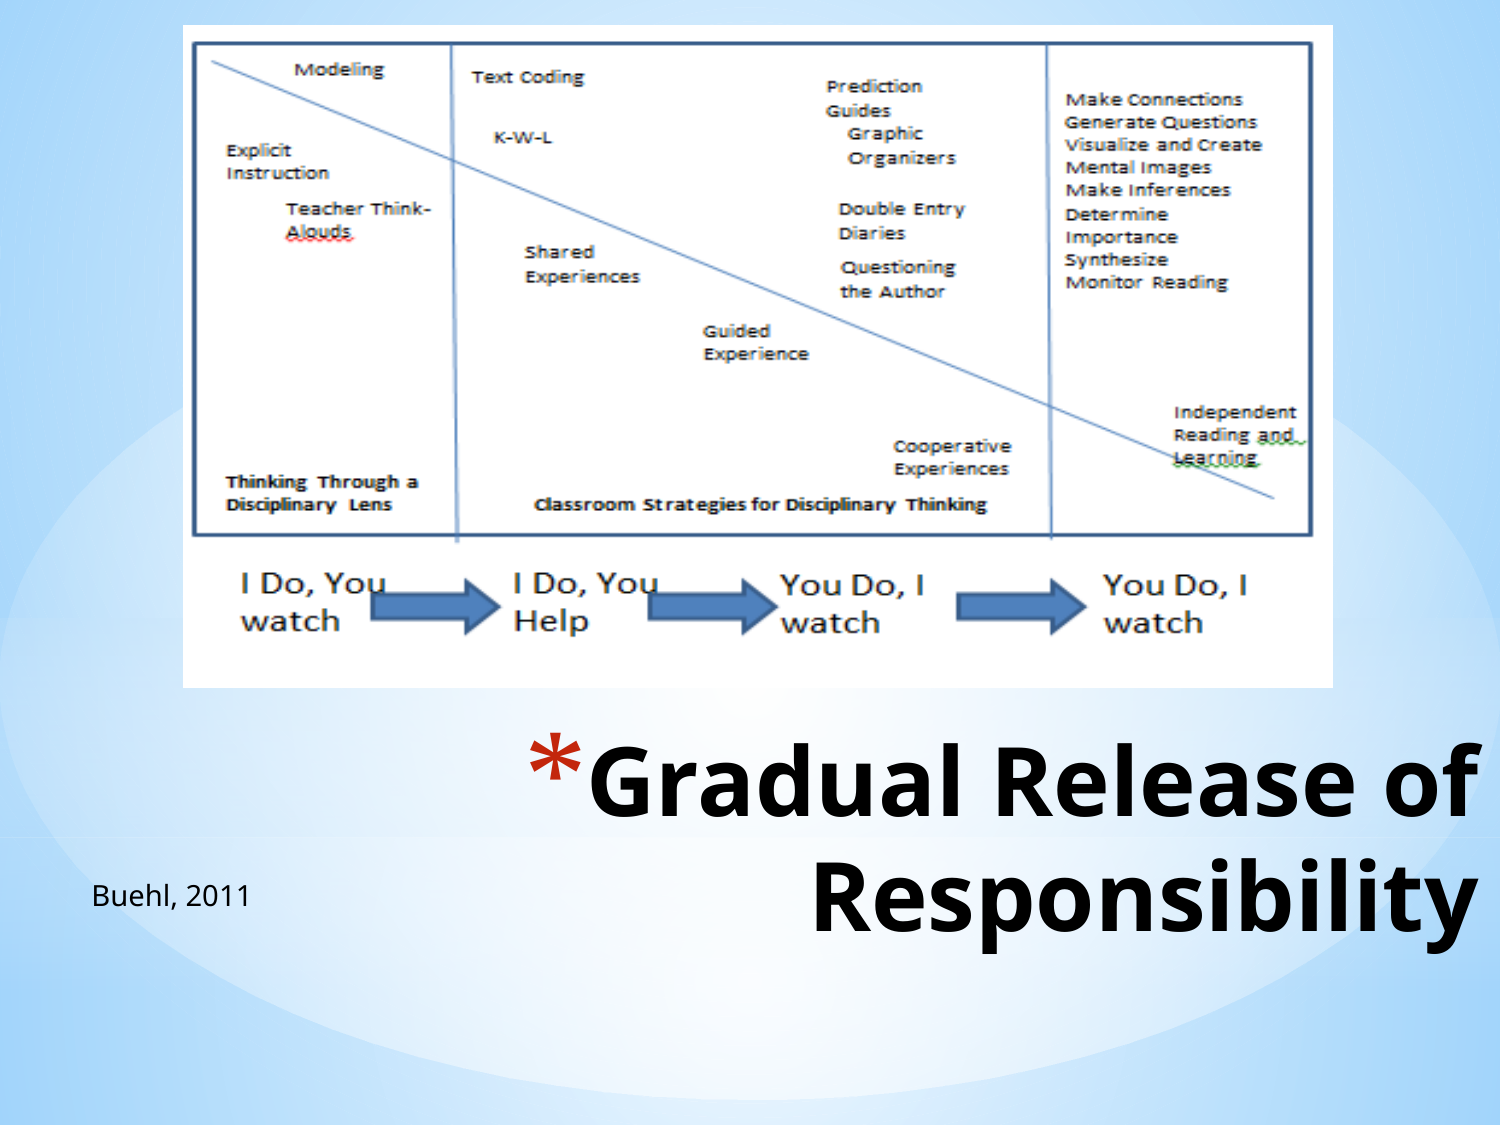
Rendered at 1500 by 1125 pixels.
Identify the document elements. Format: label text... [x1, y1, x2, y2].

title Gradual Release of Responsibility [76, 713, 1495, 1125]
picture [182, 25, 1333, 688]
text_box Buehl, 2011 [76, 869, 364, 920]
